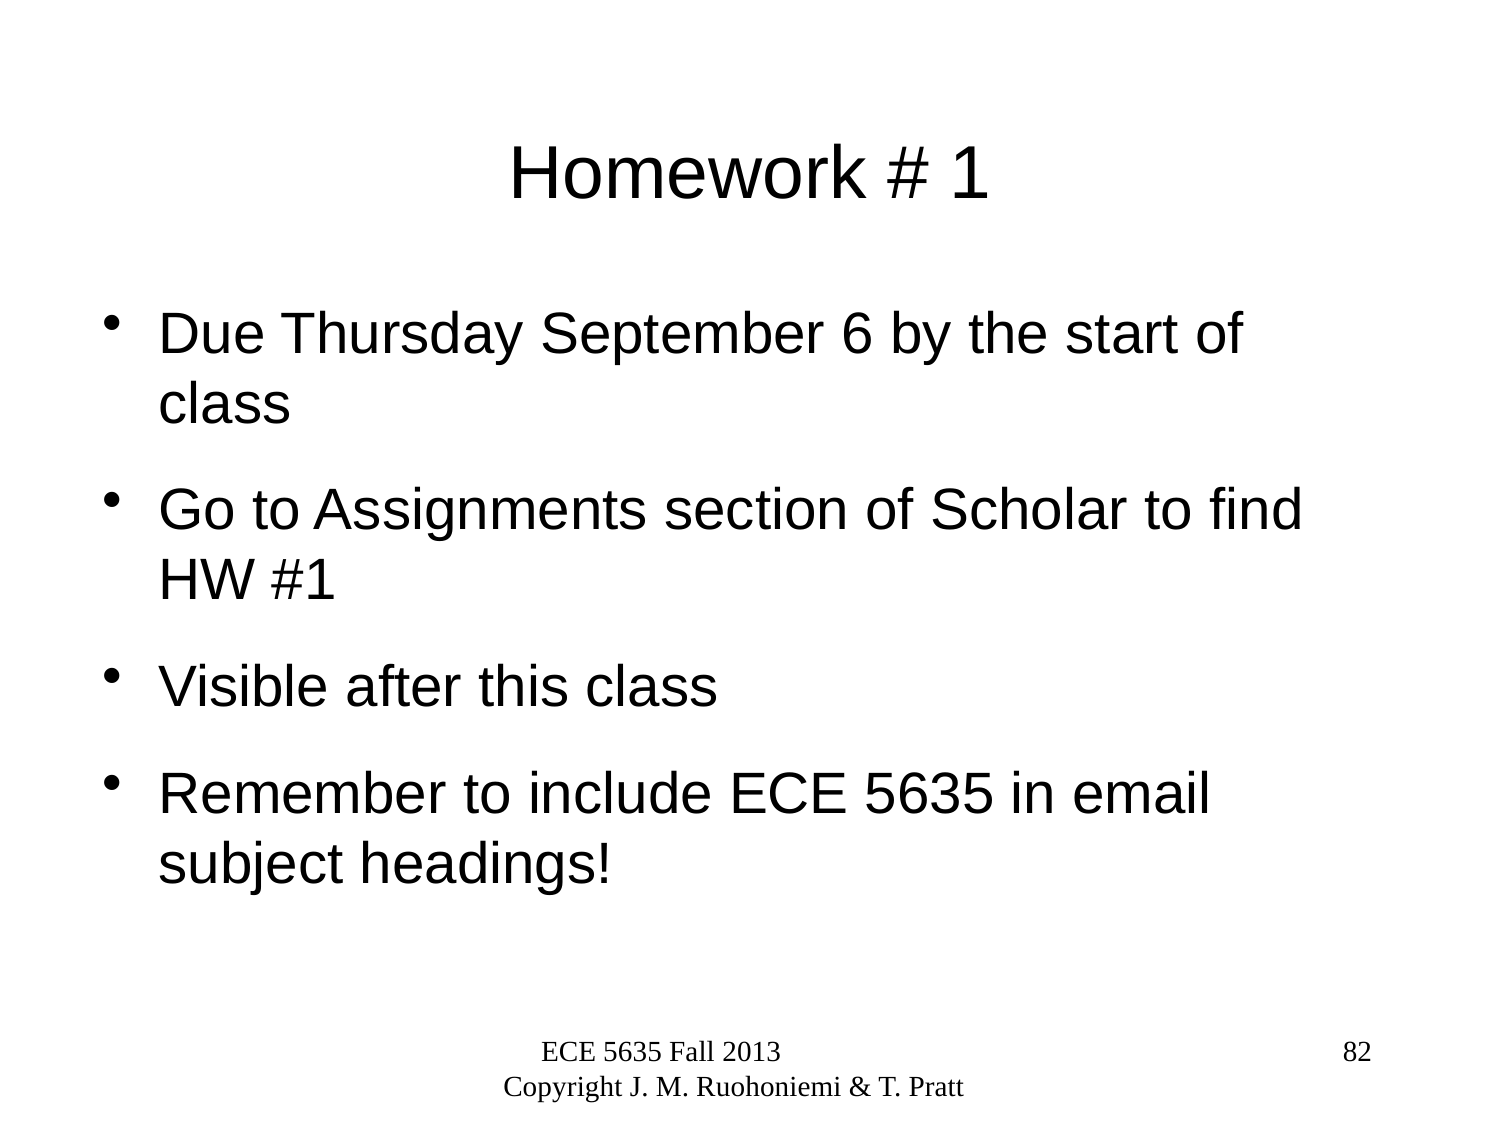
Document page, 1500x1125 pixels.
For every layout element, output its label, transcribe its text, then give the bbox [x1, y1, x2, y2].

slide_number 82 [1074, 1024, 1388, 1101]
footer ECE 5635 Fall 2013 Copyright J. M. Ruohoniemi & T. Pratt [487, 1024, 988, 1101]
text_box Homework # 1 [112, 75, 1388, 263]
text_box Due Thursday September 6 by the start of class Go to Assignments section of Scholar to find HW #1 Visible after this class Remember to include ECE 5635 in email subject headings! [87, 287, 1338, 963]
